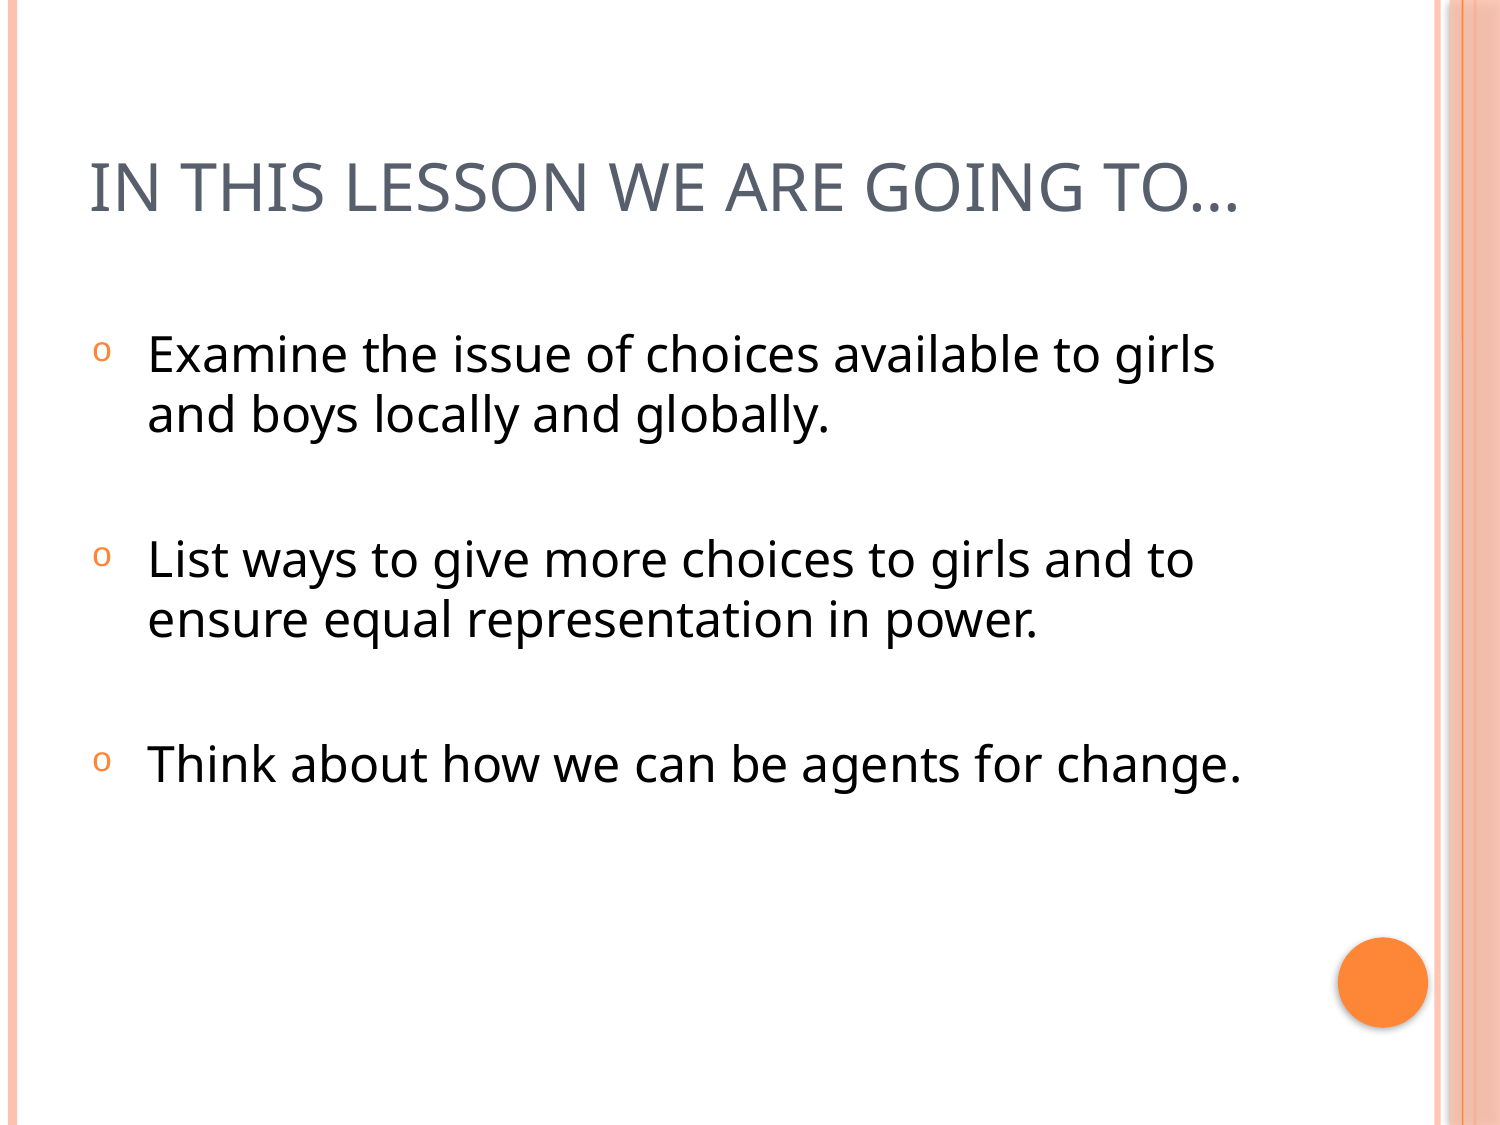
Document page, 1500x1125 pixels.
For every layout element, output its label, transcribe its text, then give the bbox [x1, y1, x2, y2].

list Examine the issue of choices available to girls and boys locally and globally. List ways to give more choices to girls and to ensure equal representation in power. Think about how we can be agents for change. [76, 314, 1301, 1063]
title In this lesson we are going to… [75, 45, 1300, 233]
